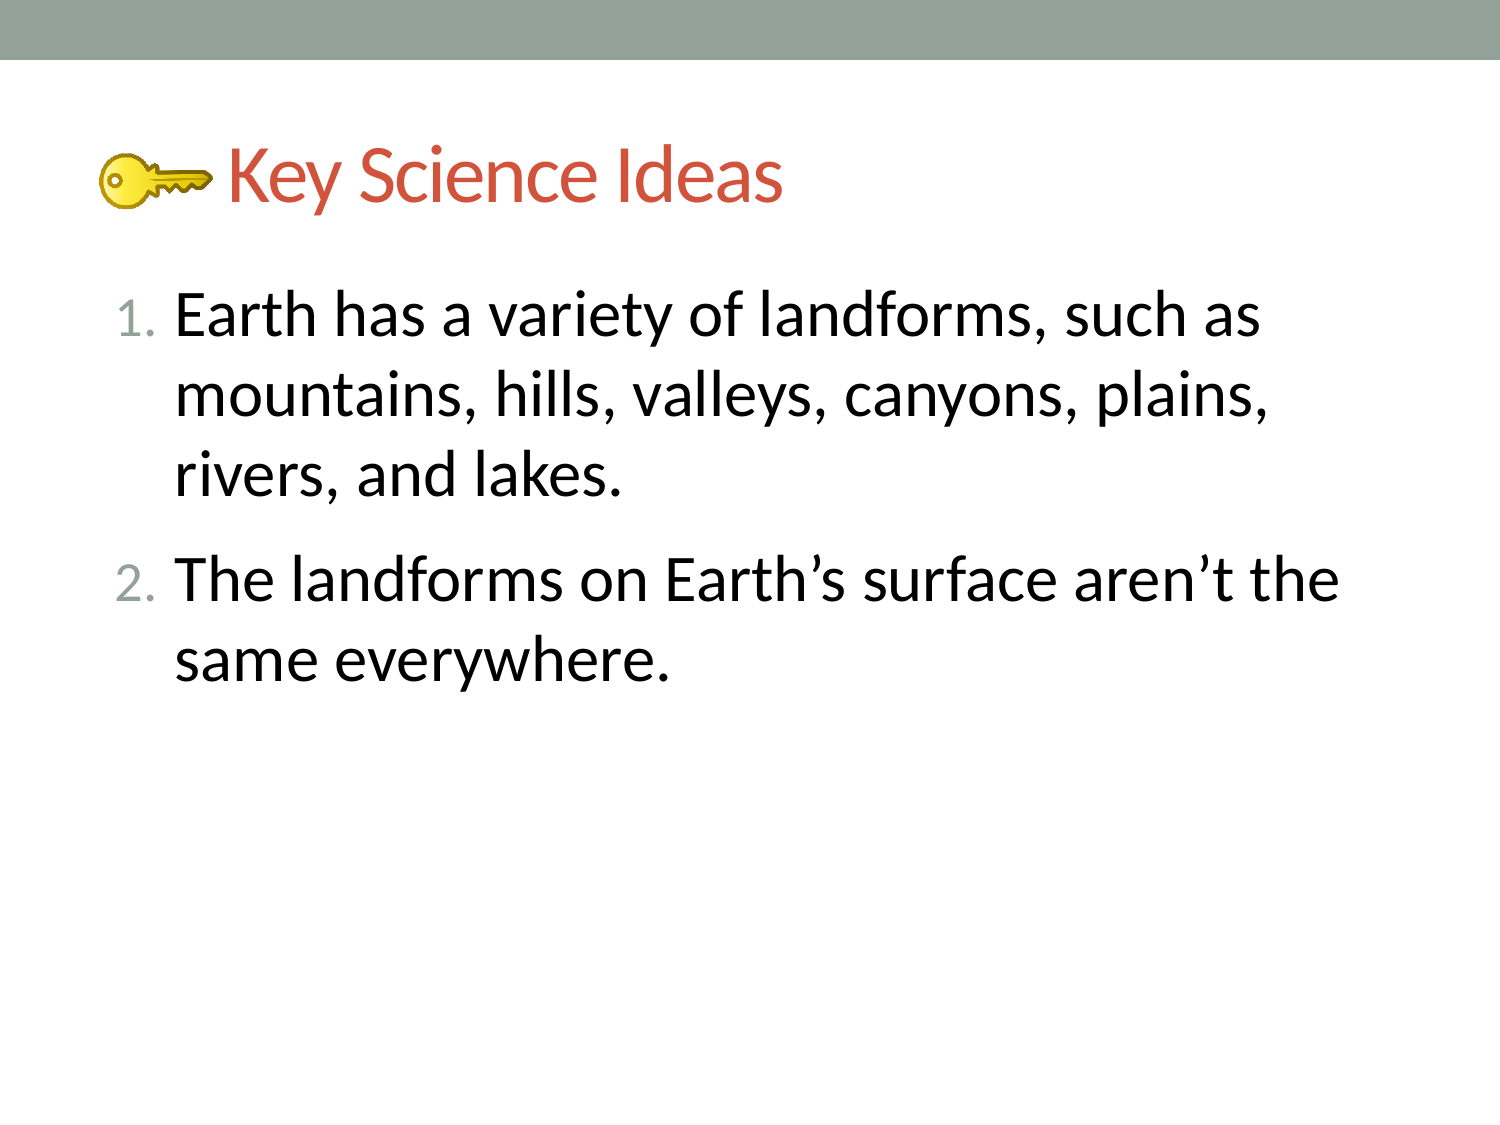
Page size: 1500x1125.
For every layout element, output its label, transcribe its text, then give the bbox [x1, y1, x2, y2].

list Earth has a variety of landforms, such as mountains, hills, valleys, canyons, plains, rivers, and lakes. The landforms on Earth’s surface aren’t the same everywhere. [99, 262, 1425, 1063]
title Key Science Ideas [99, 87, 1425, 250]
picture [99, 124, 213, 238]
